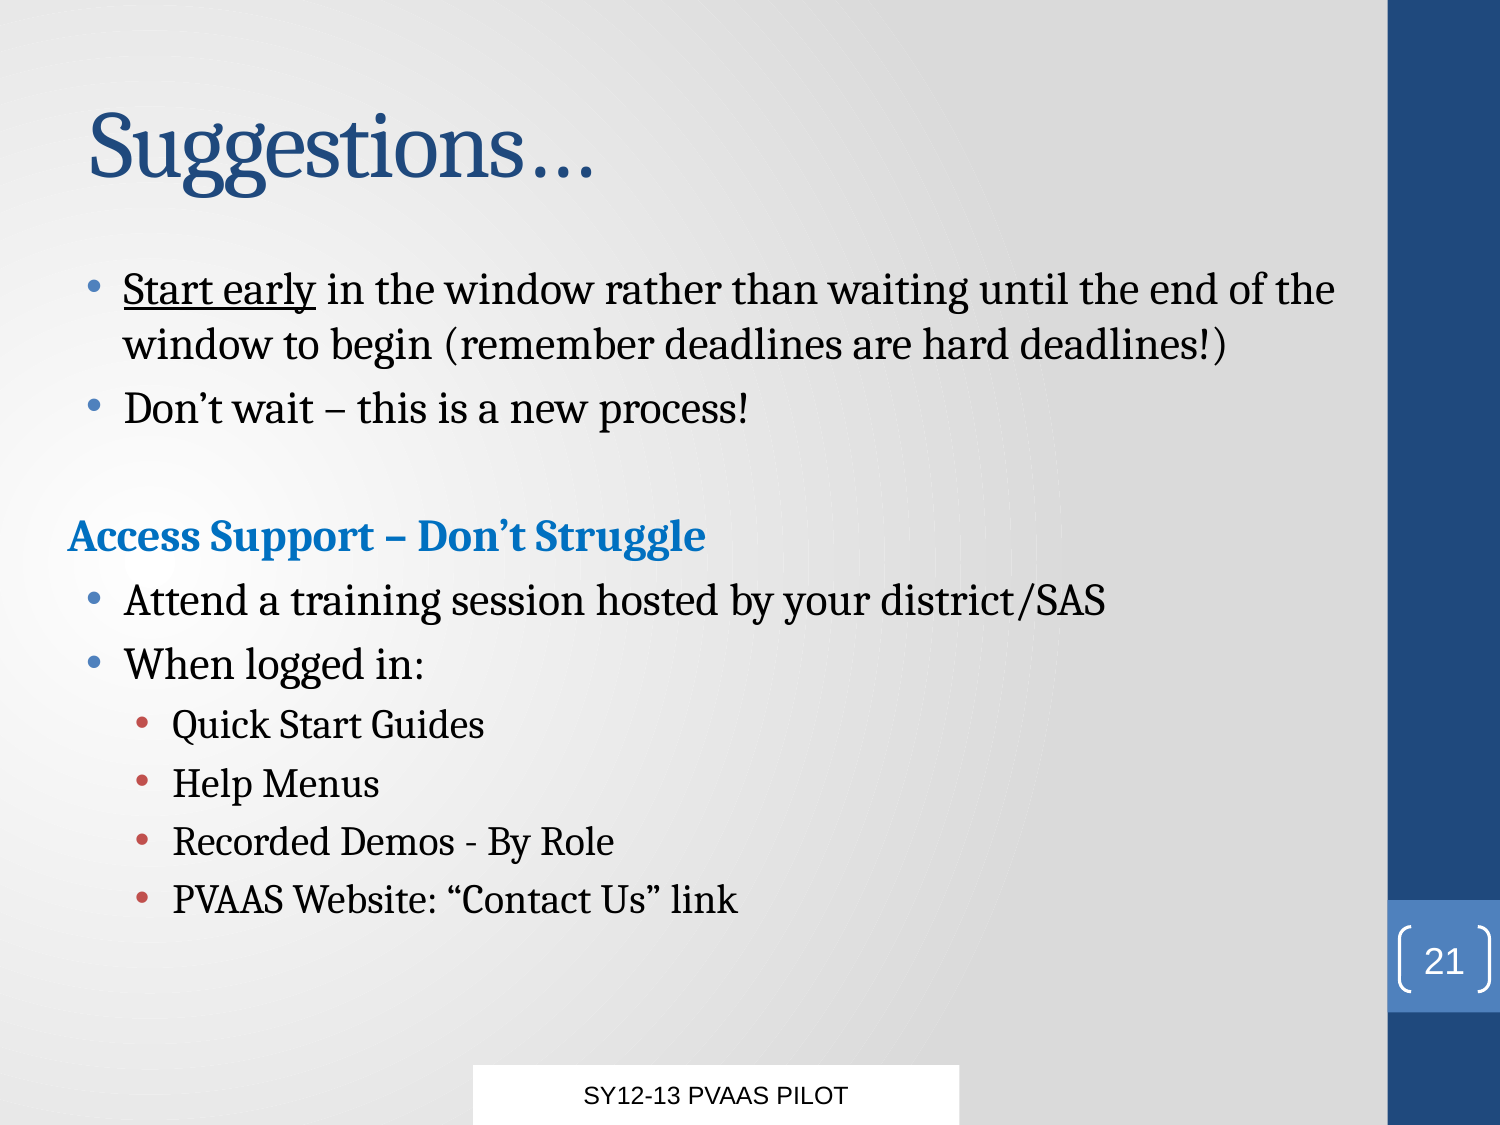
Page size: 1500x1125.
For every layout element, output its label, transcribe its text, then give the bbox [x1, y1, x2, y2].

footer SY12-13 PVAAS PILOT [473, 1065, 960, 1125]
list Start early in the window rather than waiting until the end of the window to begin (remember deadlines are hard deadlines!) Don’t wait – this is a new process! Access Support – Don’t Struggle Attend a training session hosted by your district/SAS When logged in: Quick Start Guides Help Menus Recorded Demos - By Role PVAAS Website: “Contact Us” link [52, 251, 1370, 1010]
title Suggestions… [75, 45, 1325, 233]
slide_number 21 [1397, 925, 1492, 994]
